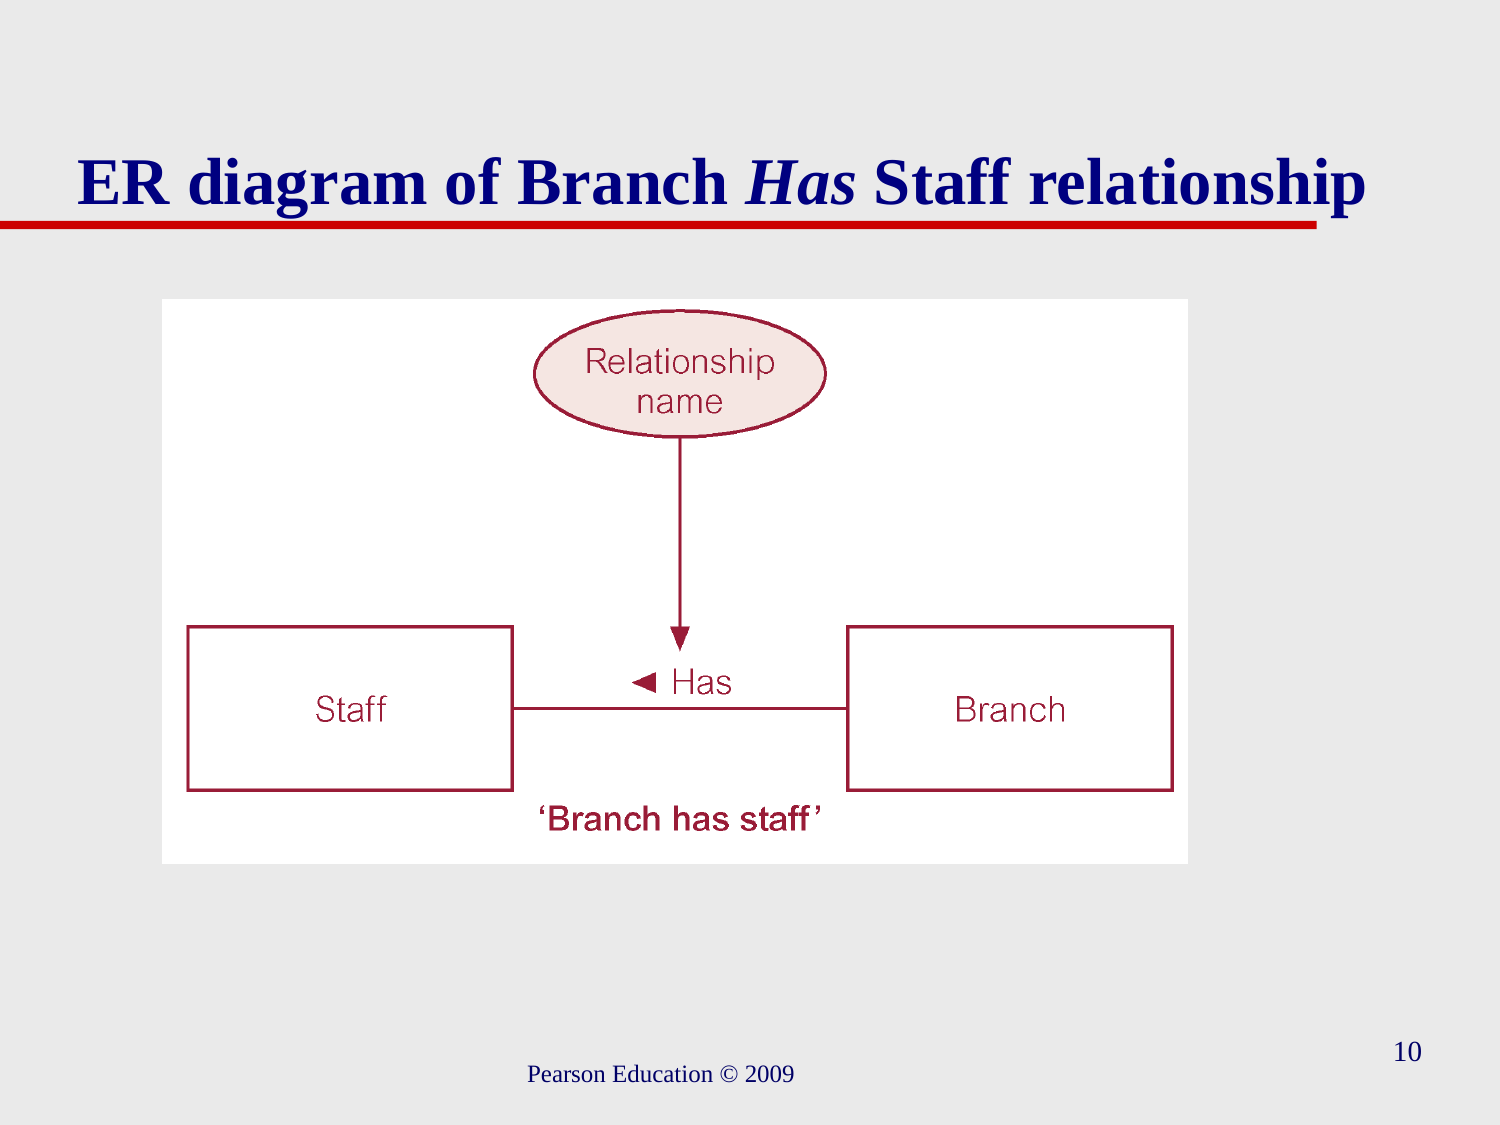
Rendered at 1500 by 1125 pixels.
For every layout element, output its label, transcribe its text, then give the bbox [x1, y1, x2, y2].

title ER diagram of Branch Has Staff relationship [62, 43, 1451, 226]
text_box Pearson Education © 2009 [512, 1050, 1038, 1095]
slide_number 10 [1125, 1012, 1438, 1088]
picture [162, 299, 1188, 865]
